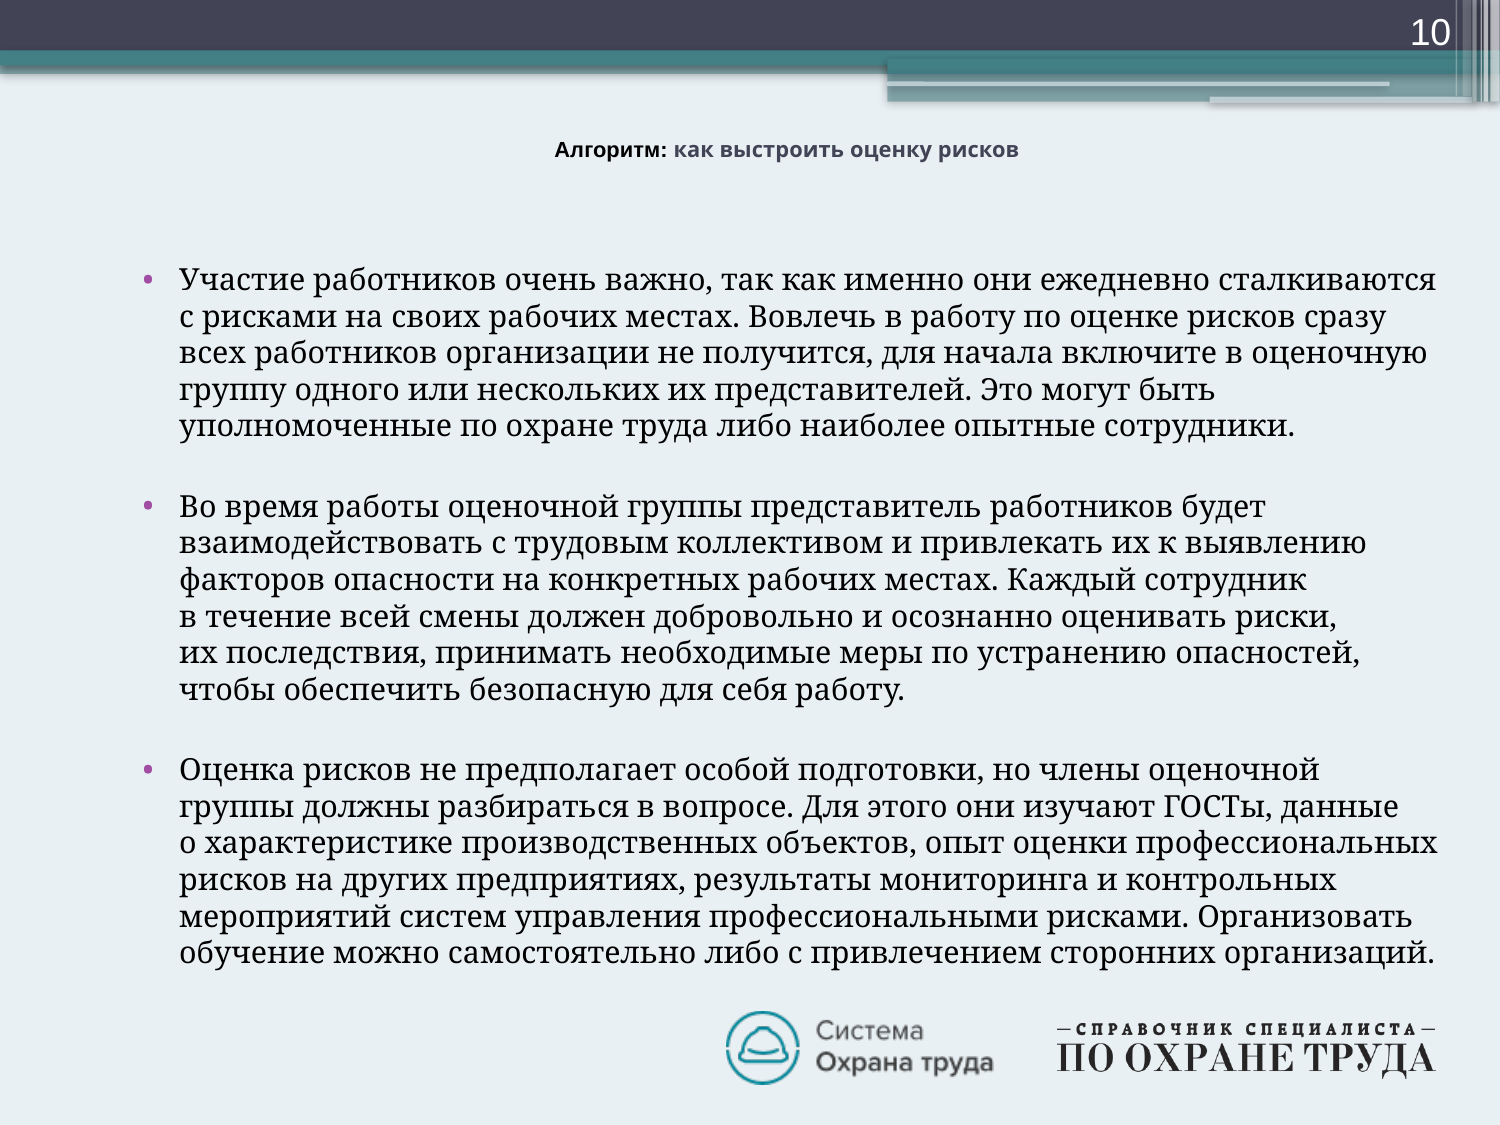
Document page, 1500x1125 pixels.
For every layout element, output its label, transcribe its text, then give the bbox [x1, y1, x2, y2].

picture [1056, 1022, 1436, 1079]
slide_number 10 [1341, 0, 1466, 61]
picture [726, 1011, 994, 1085]
list Участие работников очень важно, так как именно они ежедневно сталкиваются с рисками на своих рабочих местах. Вовлечь в работу по оценке рисков сразу всех работников организации не получится, для начала включите в оценочную группу одного или нескольких их представителей. Это могут быть уполномоченные по охране труда либо наиболее опытные сотрудники. Во время работы оценочной группы представитель работников будет взаимодействовать с трудовым коллективом и привлекать их к выявлению факторов опасности на конкретных рабочих местах. Каждый сотрудник в течение всей смены должен добровольно и осознанно оценивать риски, их последствия, принимать необходимые меры по устранению опасностей, чтобы обеспечить безопасную для себя работу. Оценка рисков не предполагает особой подготовки, но члены оценочной группы должны разбираться в вопросе. Для этого они изучают ГОСТы, данные о характеристике производственных объектов, опыт оценки профессиональных рисков на других предприятиях, результаты мониторинга и контрольных мероприятий систем управления профессиональными рисками. Организовать обучение можно самостоятельно либо с привлечением сторонних организаций. [112, 196, 1460, 1011]
title Алгоритм: как выстроить оценку рисков [112, 101, 1463, 197]
